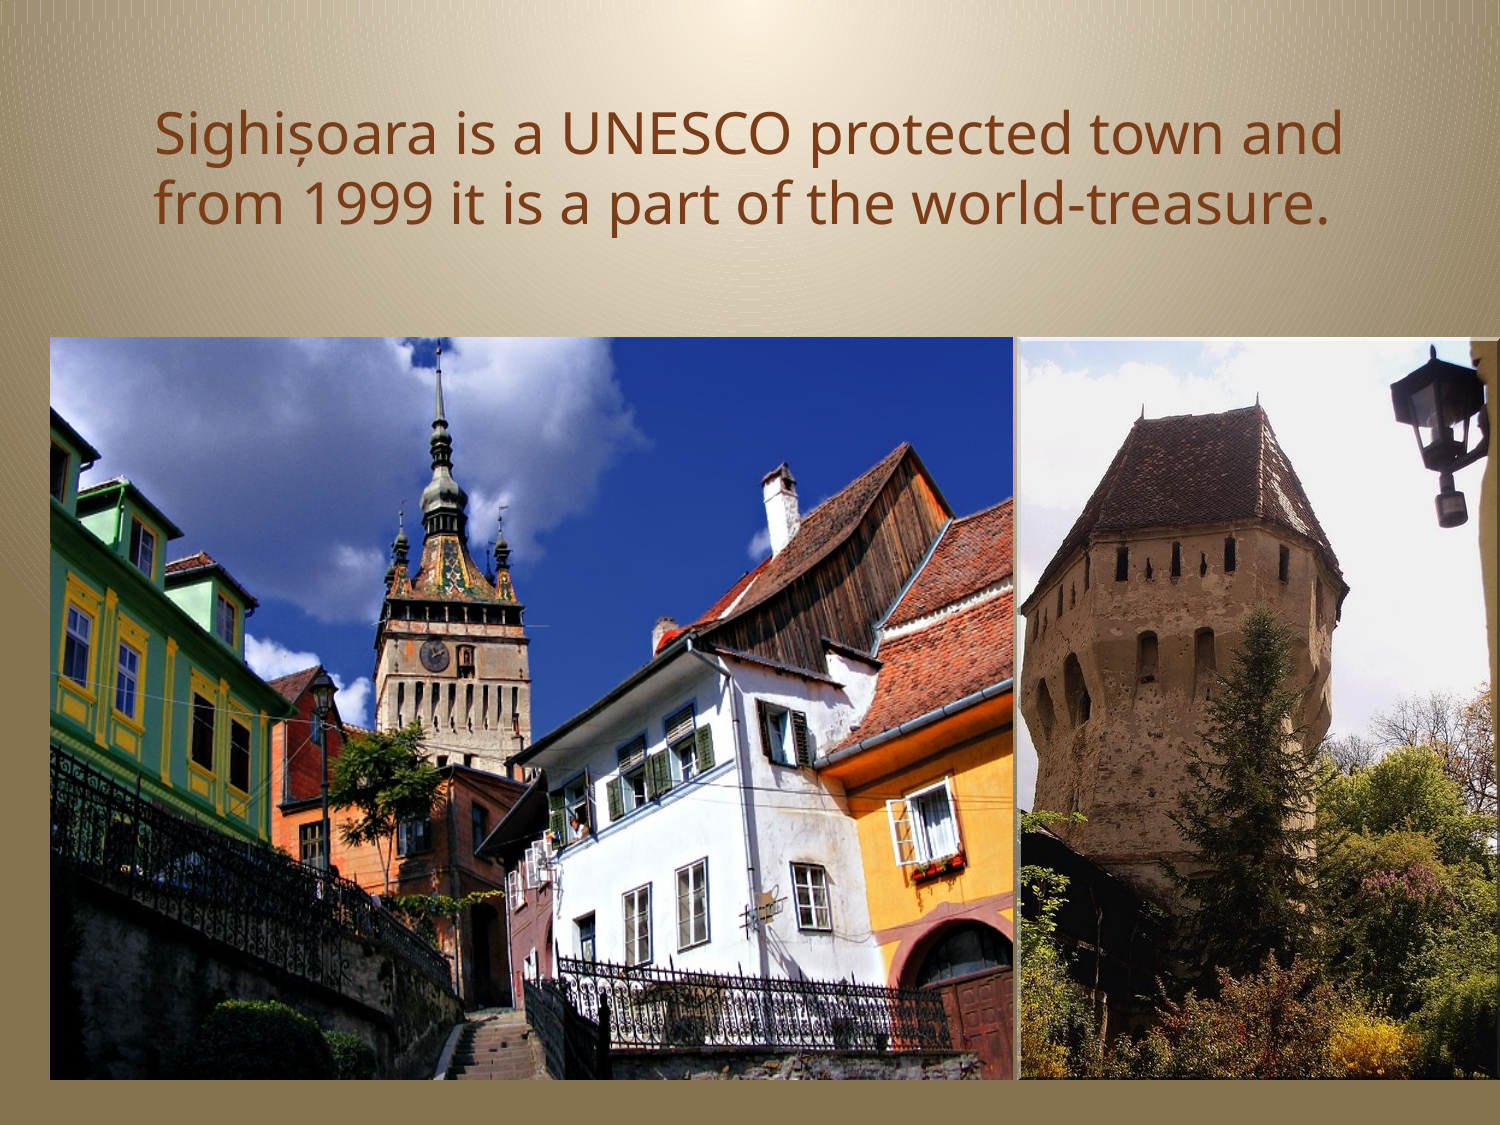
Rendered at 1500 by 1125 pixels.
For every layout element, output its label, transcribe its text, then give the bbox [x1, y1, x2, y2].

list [1017, 337, 1500, 1081]
title Sighişoara is a UNESCO protected town and from 1999 it is a part of the world-treasure. [75, 45, 1425, 288]
picture [49, 337, 1013, 1081]
